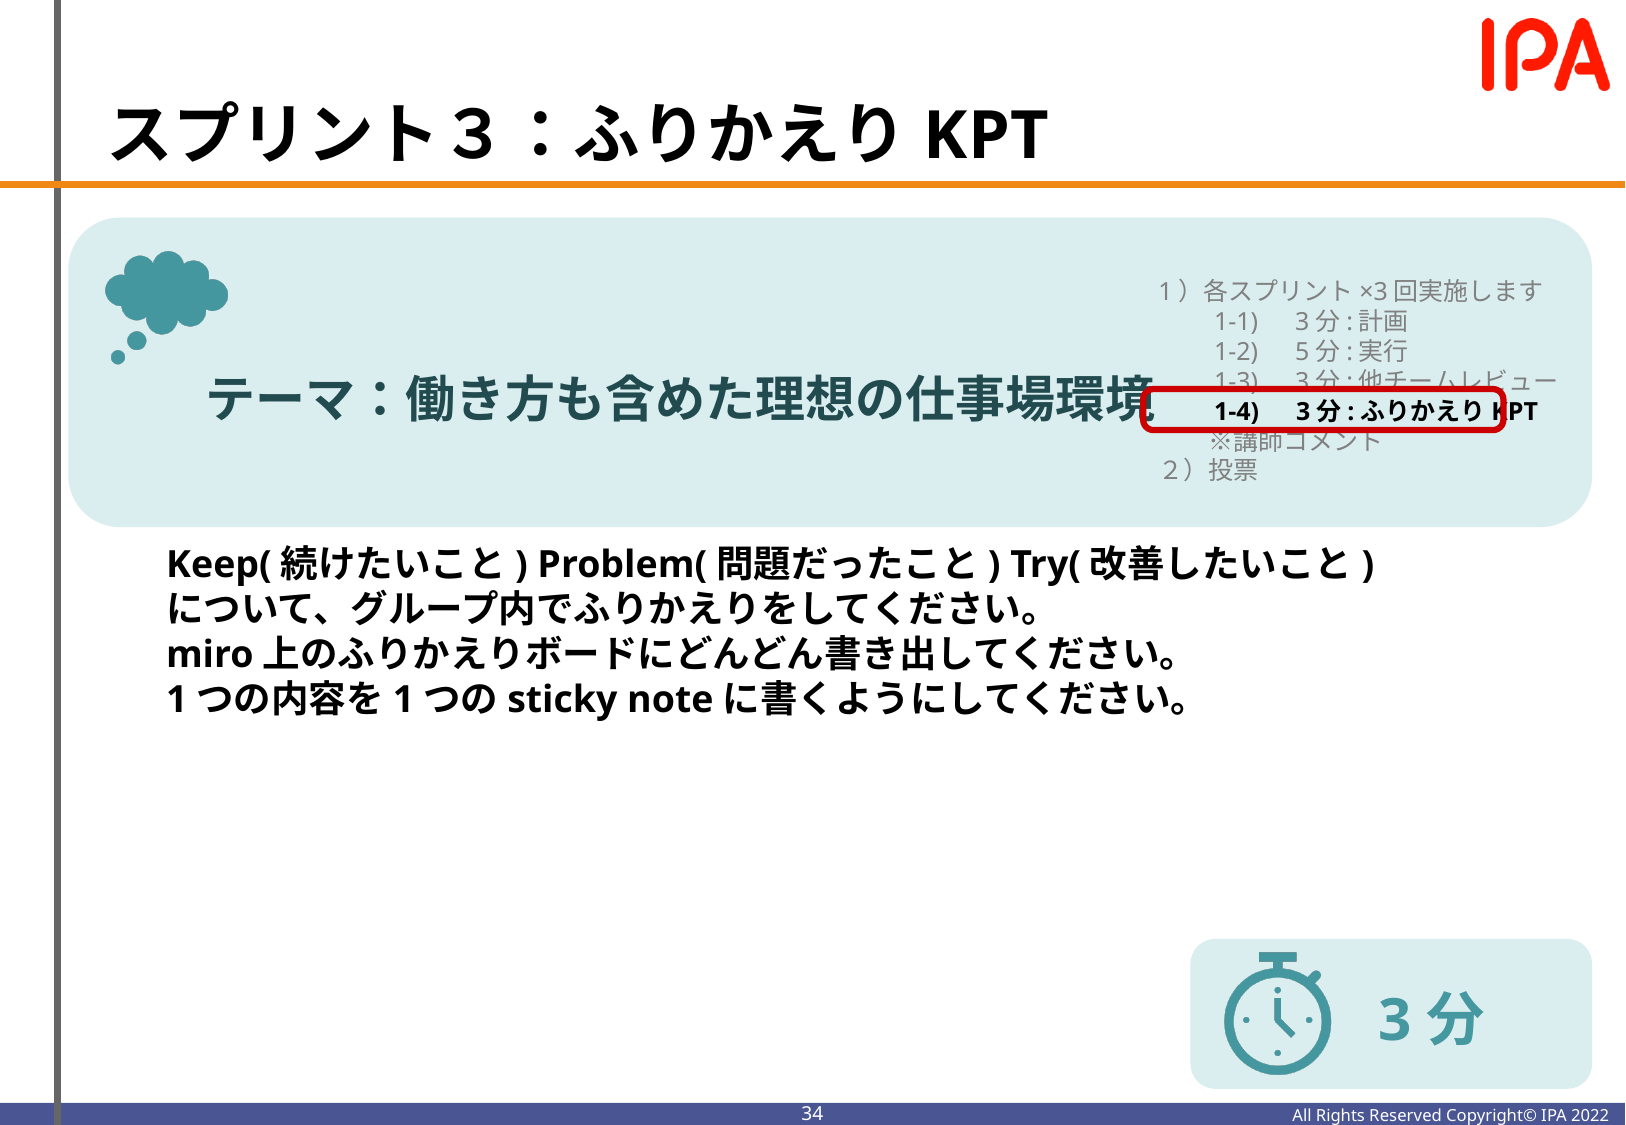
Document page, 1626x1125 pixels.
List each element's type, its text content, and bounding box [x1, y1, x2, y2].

text_box テーマ：働き方も含めた理想の仕事場環境 [190, 359, 341, 510]
text_box [1190, 948, 1196, 1080]
text_box [68, 217, 1581, 528]
picture [1482, 18, 1610, 91]
text_box 33 [756, 1094, 869, 1125]
text_box 3分 [1364, 974, 1514, 1097]
text_box Keep(続けたいこと) Problem(問題だったこと) Try(改善したいこと) について、グループ内でふりかえりをしてください。 miro上のふりかえりボードにどんどん書き出してください。 1つの内容を1つのsticky noteに書くようにしてください。 [150, 532, 1175, 1096]
picture [91, 231, 243, 383]
text_box [1353, 938, 1593, 1089]
text_box スプリント３：ふりかえりKPT [91, 84, 529, 167]
text_box [1143, 388, 1504, 431]
text_box 1）各スプリント×3回実施します 1-1) 3分:計画 1-2) 5分:実行 1-3) 3分:他チームレビュー 1-4) 3分:ふりかえりKPT ※講師コメント ２）投票 [1143, 237, 1593, 510]
text_box All Rights Reserved Copyright© IPA 2022 [1225, 1097, 1625, 1125]
picture [1201, 938, 1353, 1090]
